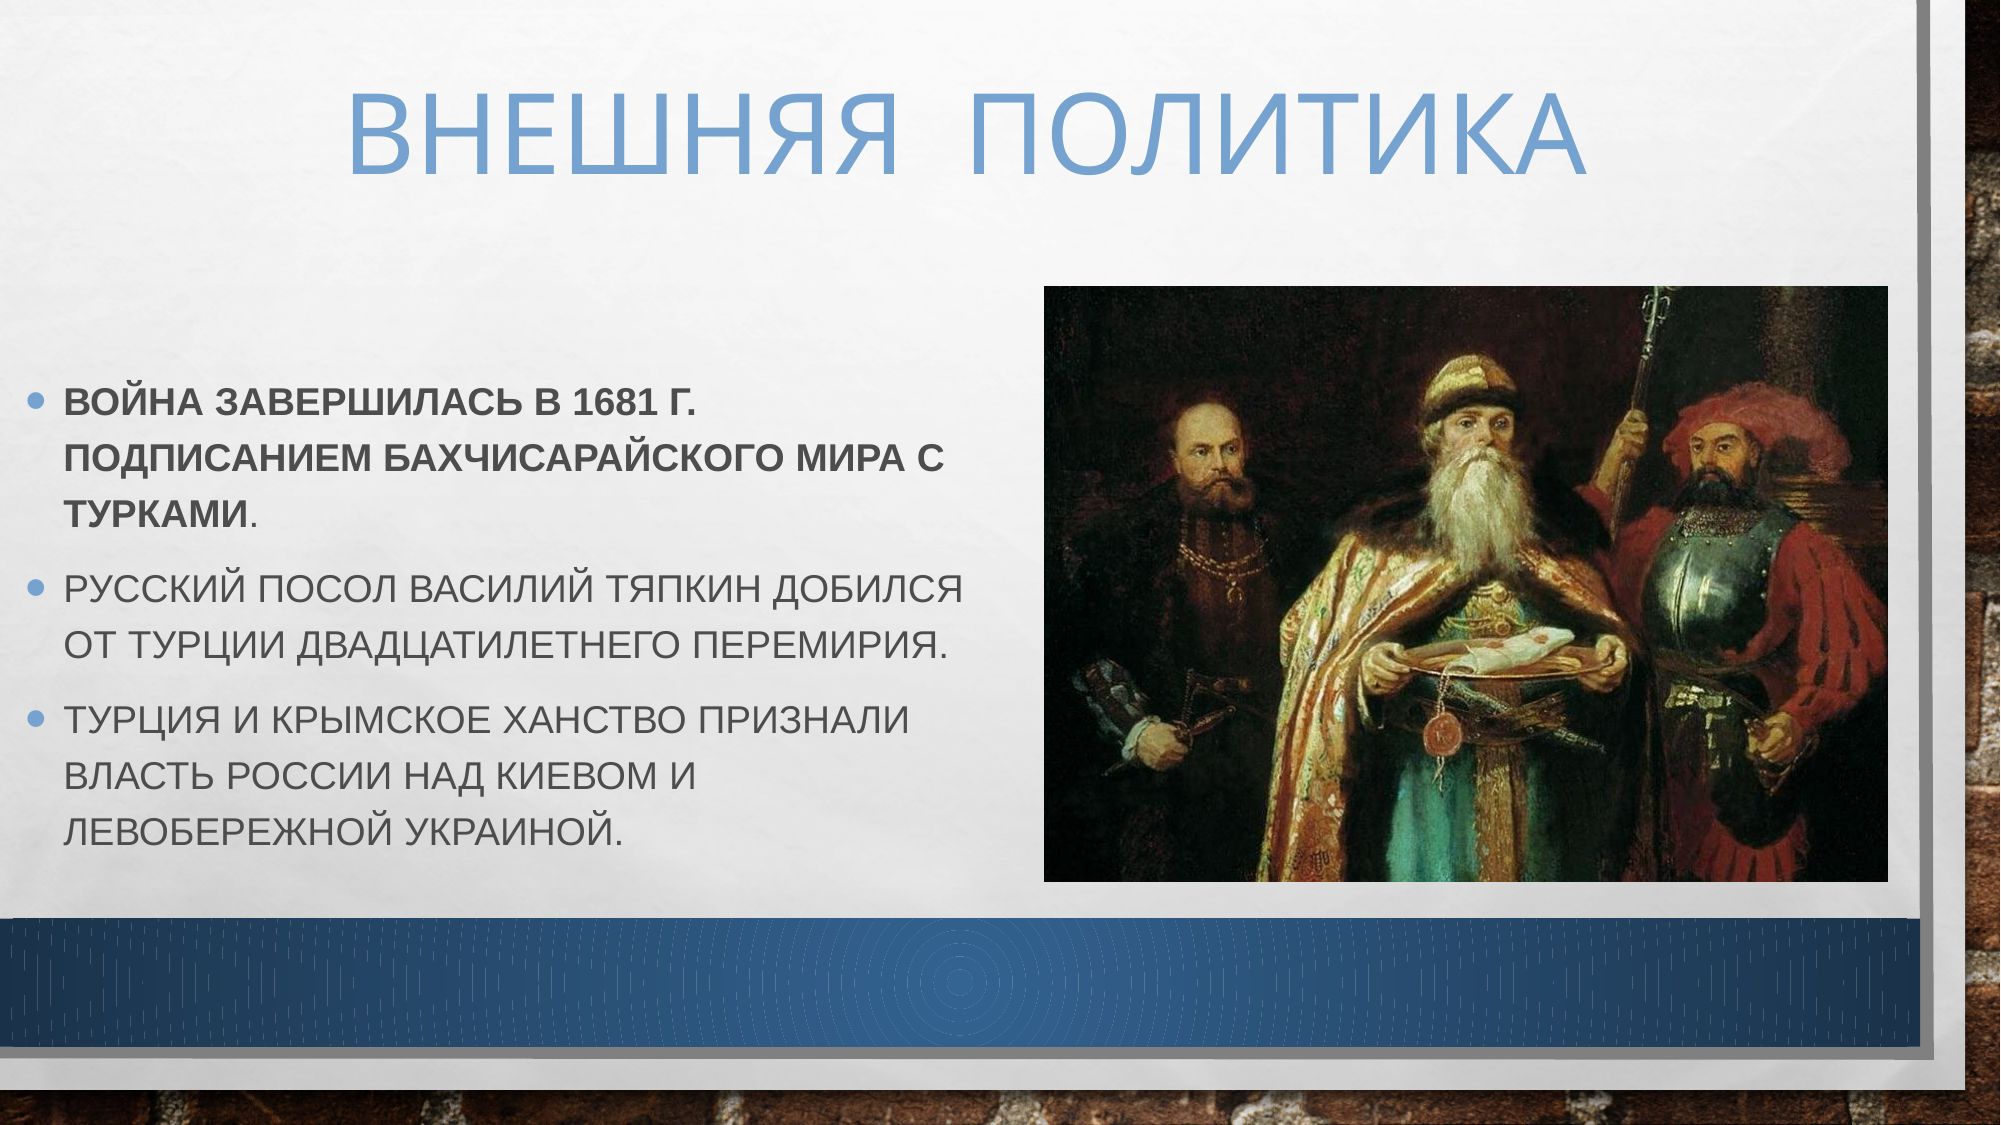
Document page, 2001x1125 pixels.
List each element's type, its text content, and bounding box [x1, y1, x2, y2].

list Война завершилась в 1681 г. подписанием Бахчисарайского мира с турками. Русский посол Василий Тяпкин добился от Турции двадцатилетнего перемирия. Турция и Крымское ханство признали власть России над Киевом и Левобережной Украиной. [10, 338, 1000, 882]
picture [1043, 285, 1888, 882]
title ВНЕШНЯЯ ПОЛИТИКА [112, 59, 1818, 216]
picture [0, 0, 2000, 1125]
